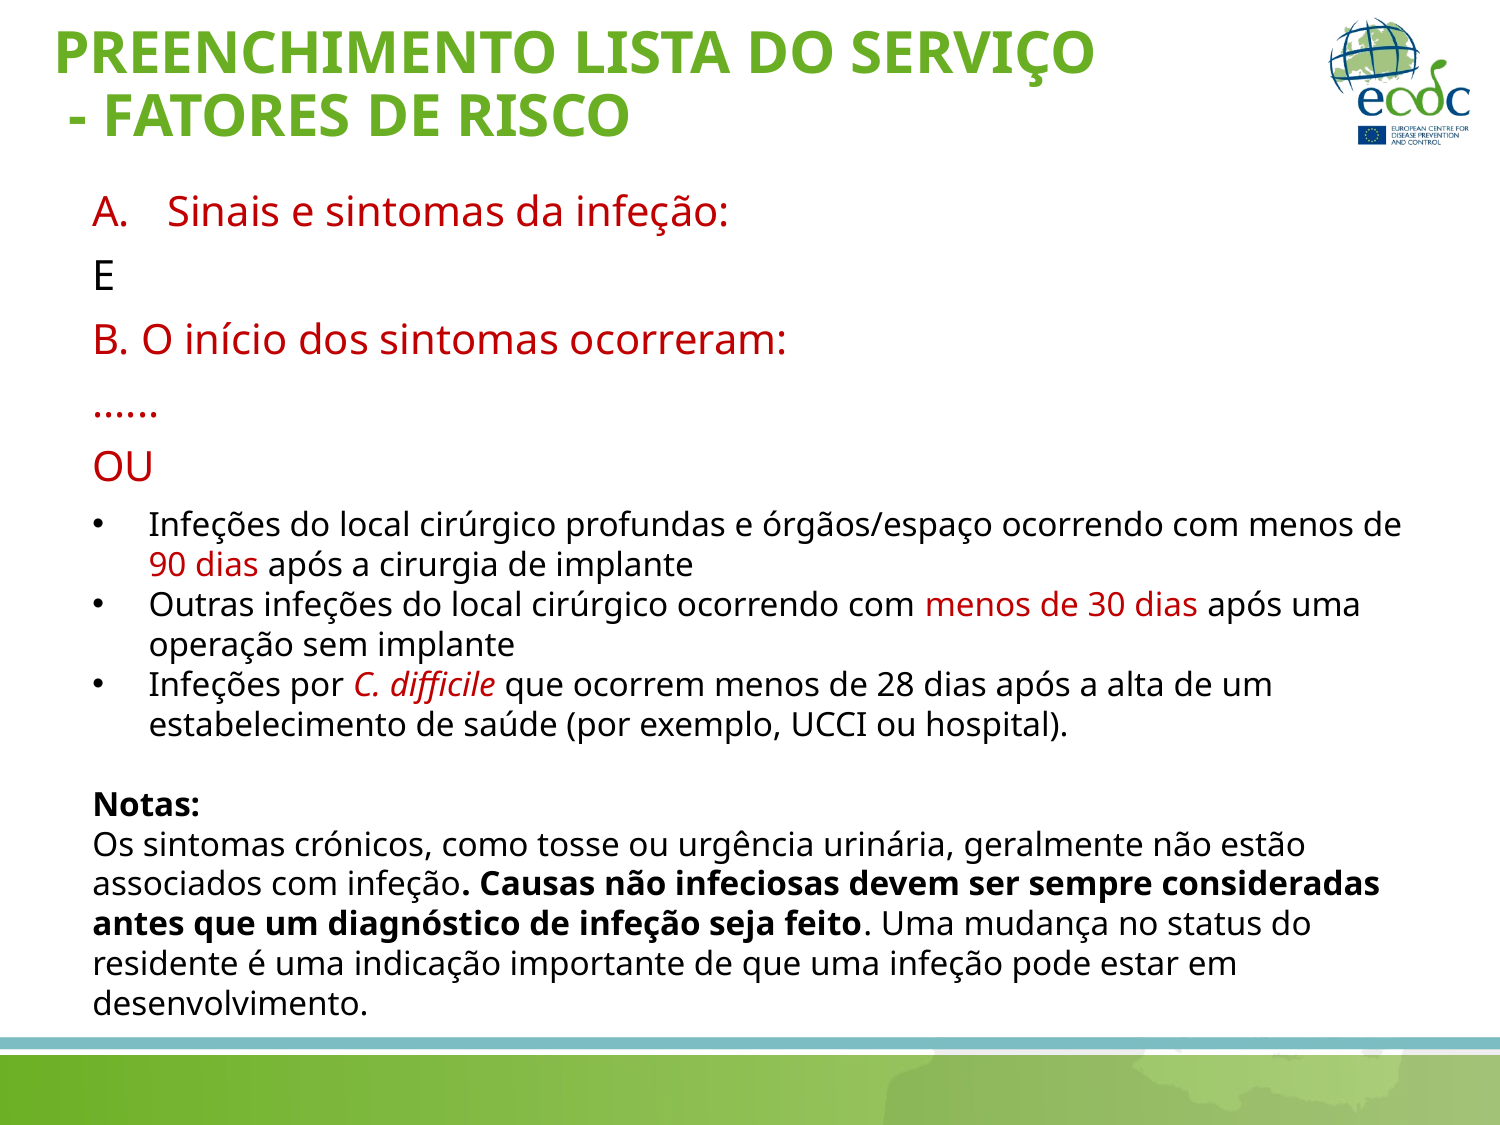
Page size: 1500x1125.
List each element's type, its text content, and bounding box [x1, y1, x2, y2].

title PREENCHIMENTO LISTA DO SERVIÇO - FATORES DE RISCO [53, 23, 1404, 159]
text_box Sinais e sintomas da infeção: E B. O início dos sintomas ocorreram: ...... OU Infeções do local cirúrgico profundas e órgãos/espaço ocorrendo com menos de 90 dias após a cirurgia de implante Outras infeções do local cirúrgico ocorrendo com menos de 30 dias após uma operação sem implante Infeções por C. difficile que ocorrem menos de 28 dias após a alta de um estabelecimento de saúde (por exemplo, UCCI ou hospital). Notas: Os sintomas crónicos, como tosse ou urgência urinária, geralmente não estão associados com infeção. Causas não infeciosas devem ser sempre consideradas antes que um diagnóstico de infeção seja feito. Uma mudança no status do residente é uma indicação importante de que uma infeção pode estar em desenvolvimento. [77, 183, 1466, 1030]
picture [1328, 17, 1473, 148]
picture [0, 1037, 1500, 1125]
